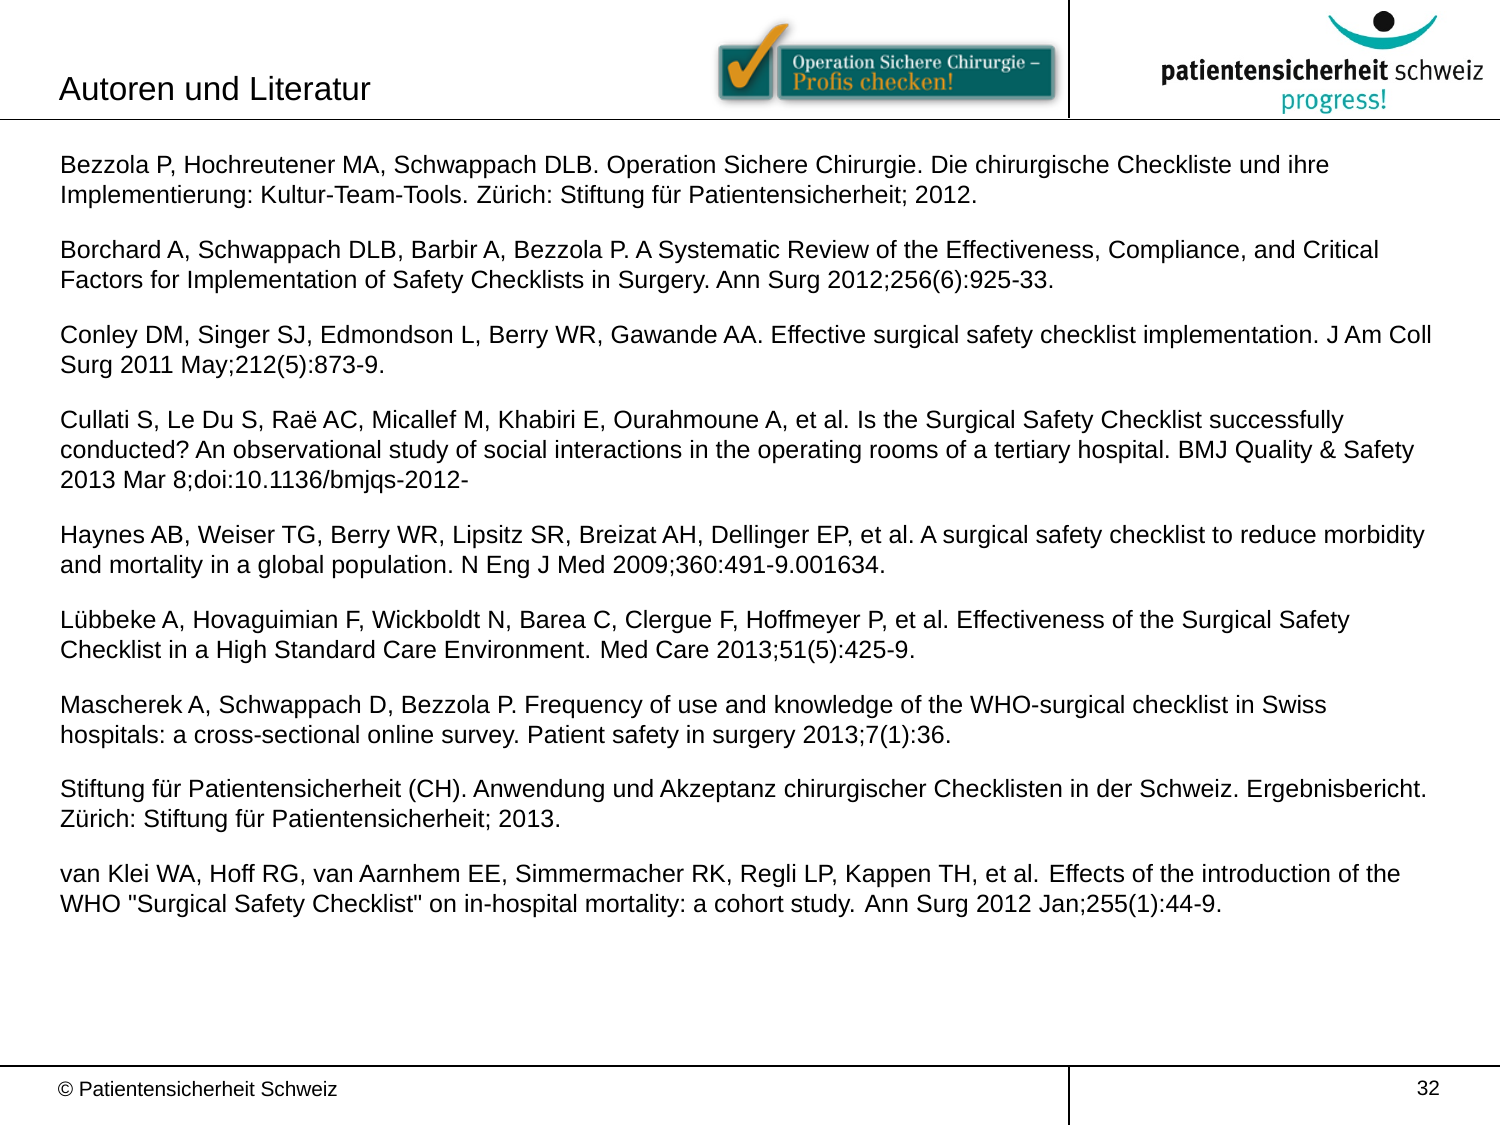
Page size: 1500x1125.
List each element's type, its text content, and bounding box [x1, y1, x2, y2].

slide_number 32 [1357, 1074, 1440, 1100]
list Bezzola P, Hochreutener MA, Schwappach DLB. Operation Sichere Chirurgie. Die chirurgische Checkliste und ihre Implementierung: Kultur-Team-Tools. Zürich: Stiftung für Patientensicherheit; 2012. Borchard A, Schwappach DLB, Barbir A, Bezzola P. A Systematic Review of the Effectiveness, Compliance, and Critical Factors for Implementation of Safety Checklists in Surgery. Ann Surg 2012;256(6):925-33. Conley DM, Singer SJ, Edmondson L, Berry WR, Gawande AA. Effective surgical safety checklist implementation. J Am Coll Surg 2011 May;212(5):873-9. Cullati S, Le Du S, Raë AC, Micallef M, Khabiri E, Ourahmoune A, et al. Is the Surgical Safety Checklist successfully conducted? An observational study of social interactions in the operating rooms of a tertiary hospital. BMJ Quality & Safety 2013 Mar 8;doi:10.1136/bmjqs-2012- Haynes AB, Weiser TG, Berry WR, Lipsitz SR, Breizat AH, Dellinger EP, et al. A surgical safety checklist to reduce morbidity and mortality in a global population. N Eng J Med 2009;360:491-9.001634. Lübbeke A, Hovaguimian F, Wickboldt N, Barea C, Clergue F, Hoffmeyer P, et al. Effectiveness of the Surgical Safety Checklist in a High Standard Care Environment. Med Care 2013;51(5):425-9. Mascherek A, Schwappach D, Bezzola P. Frequency of use and knowledge of the WHO-surgical checklist in Swiss hospitals: a cross-sectional online survey. Patient safety in surgery 2013;7(1):36. Stiftung für Patientensicherheit (CH). Anwendung und Akzeptanz chirurgischer Checklisten in der Schweiz. Ergebnisbericht. Zürich: Stiftung für Patientensicherheit; 2013. van Klei WA, Hoff RG, van Aarnhem EE, Simmermacher RK, Regli LP, Kappen TH, et al. Effects of the introduction of the WHO "Surgical Safety Checklist" on in-hospital mortality: a cohort study. Ann Surg 2012 Jan;255(1):44-9. [60, 149, 1442, 1041]
slide_number © Patientensicherheit Schweiz [57, 1075, 584, 1101]
list Autoren und Literatur [0, 0, 1069, 119]
picture [1162, 11, 1483, 114]
